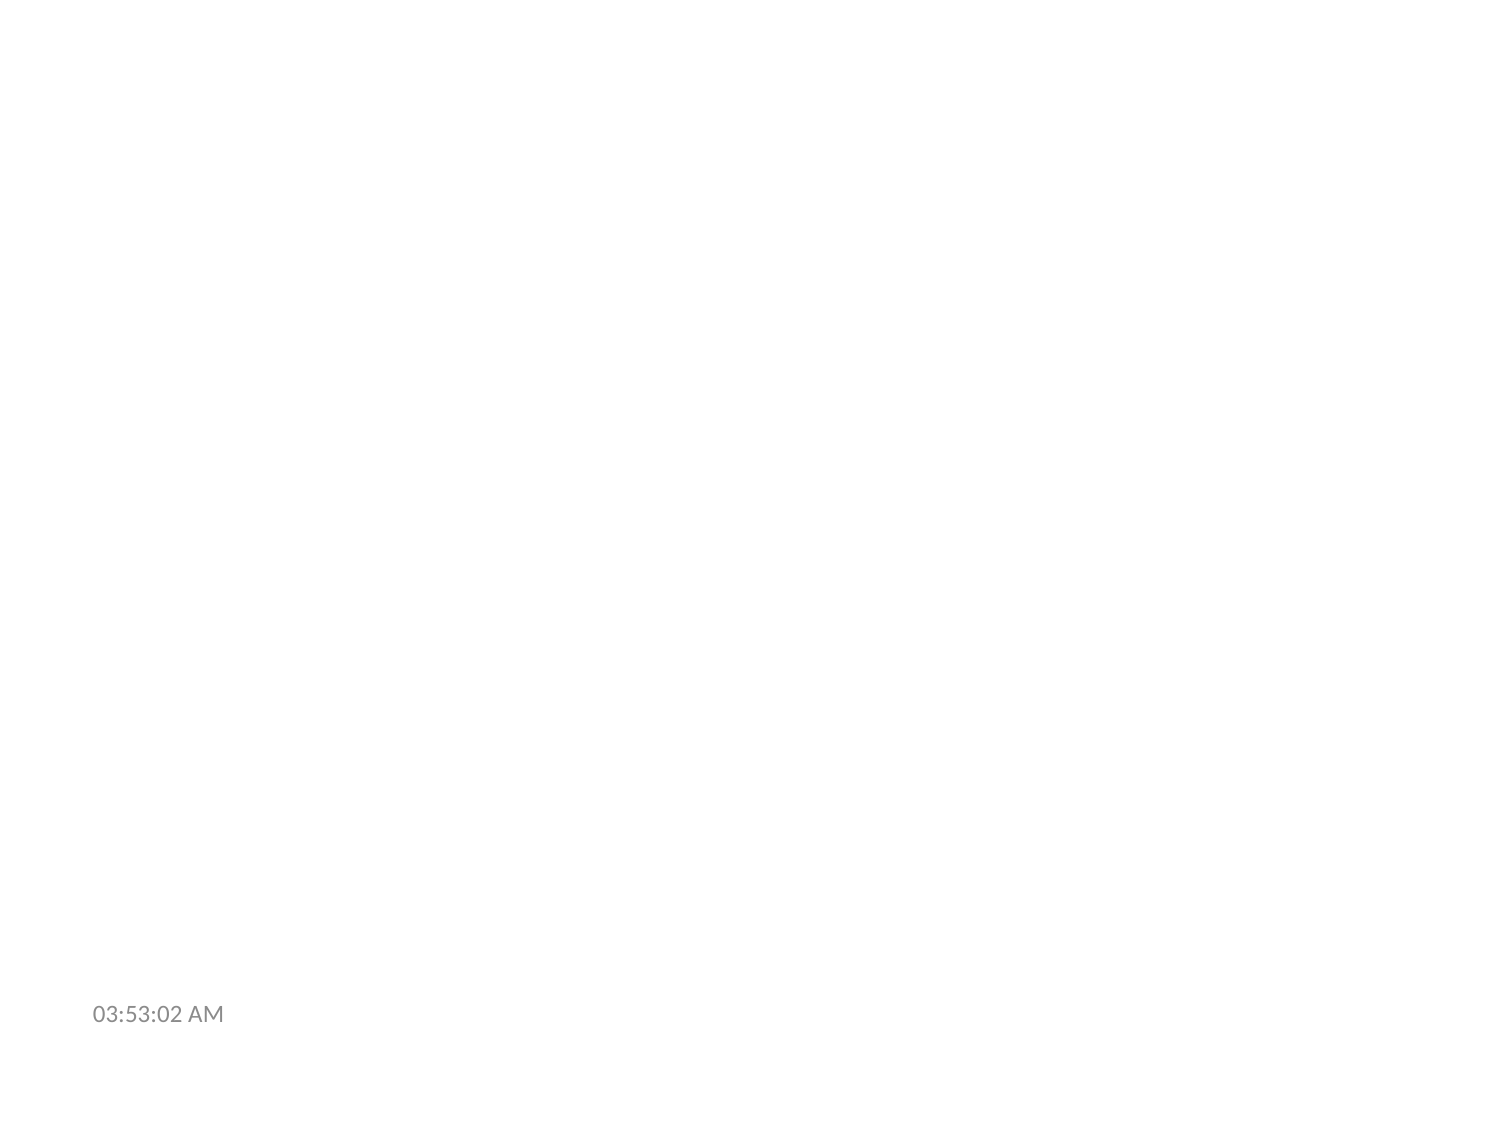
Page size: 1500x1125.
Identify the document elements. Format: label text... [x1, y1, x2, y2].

text_box 3:35:09 PM [77, 982, 428, 1043]
